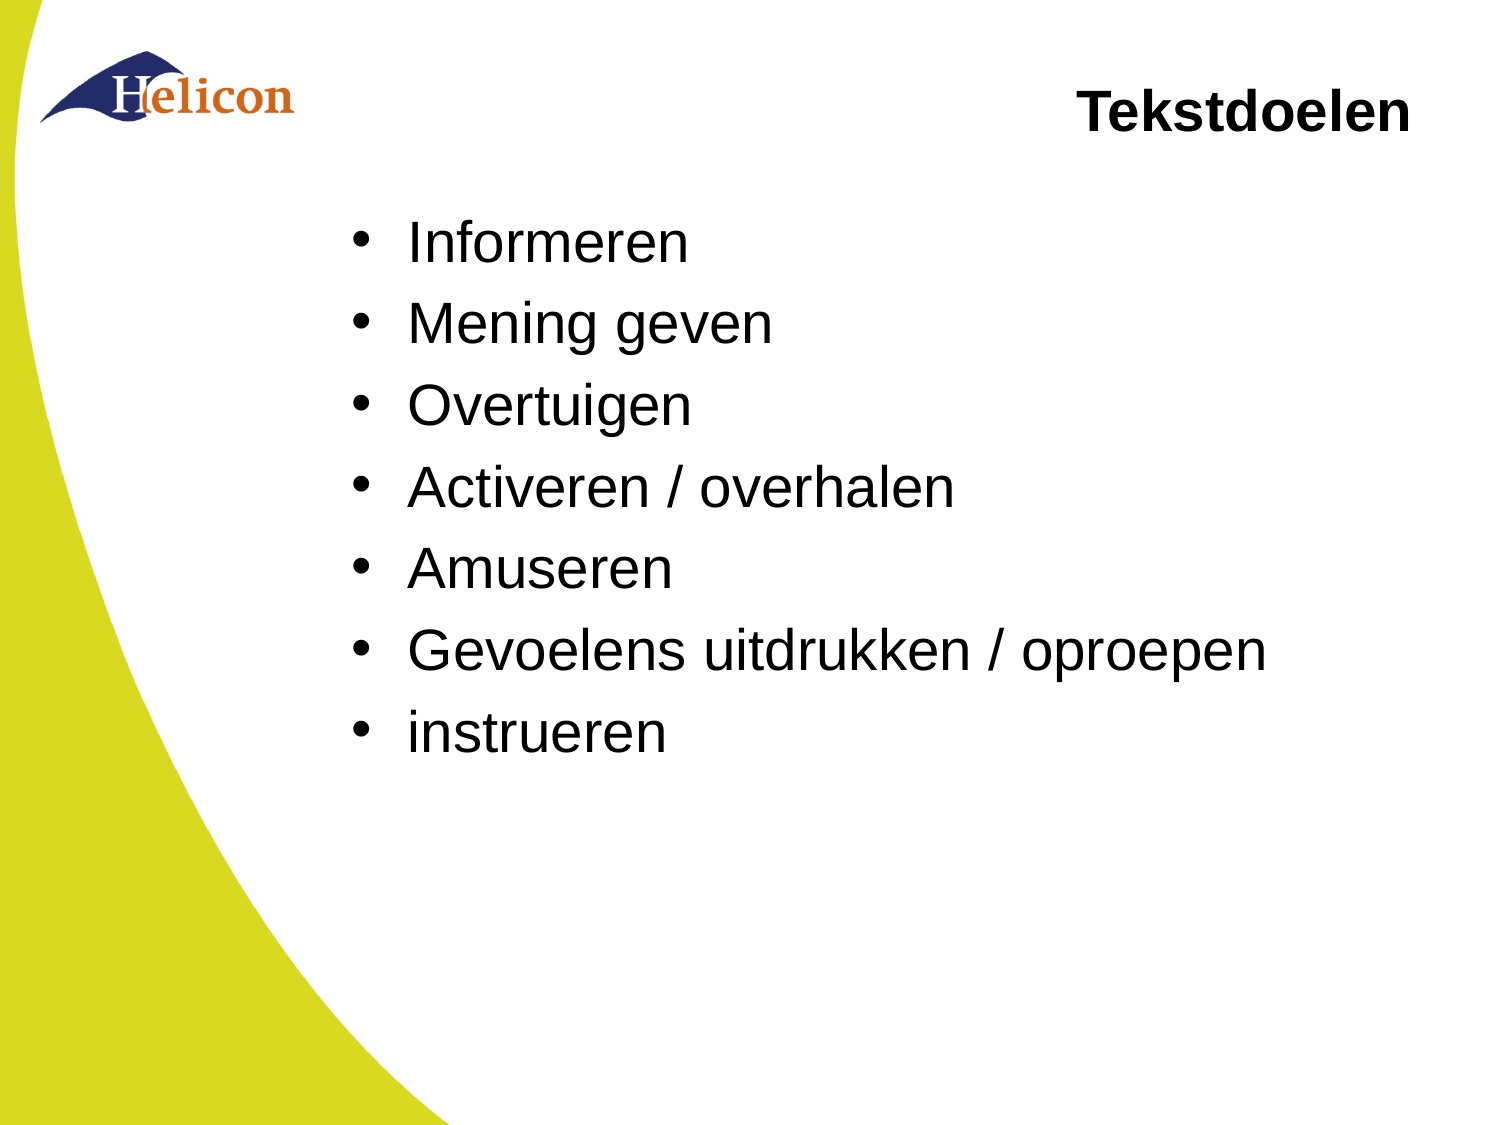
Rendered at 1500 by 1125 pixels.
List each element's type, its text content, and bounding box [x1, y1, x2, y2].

list Informeren Mening geven Overtuigen Activeren / overhalen Amuseren Gevoelens uitdrukken / oproepen instrueren [336, 196, 1425, 1005]
picture [0, 0, 1500, 1125]
title Tekstdoelen [337, 54, 1428, 161]
